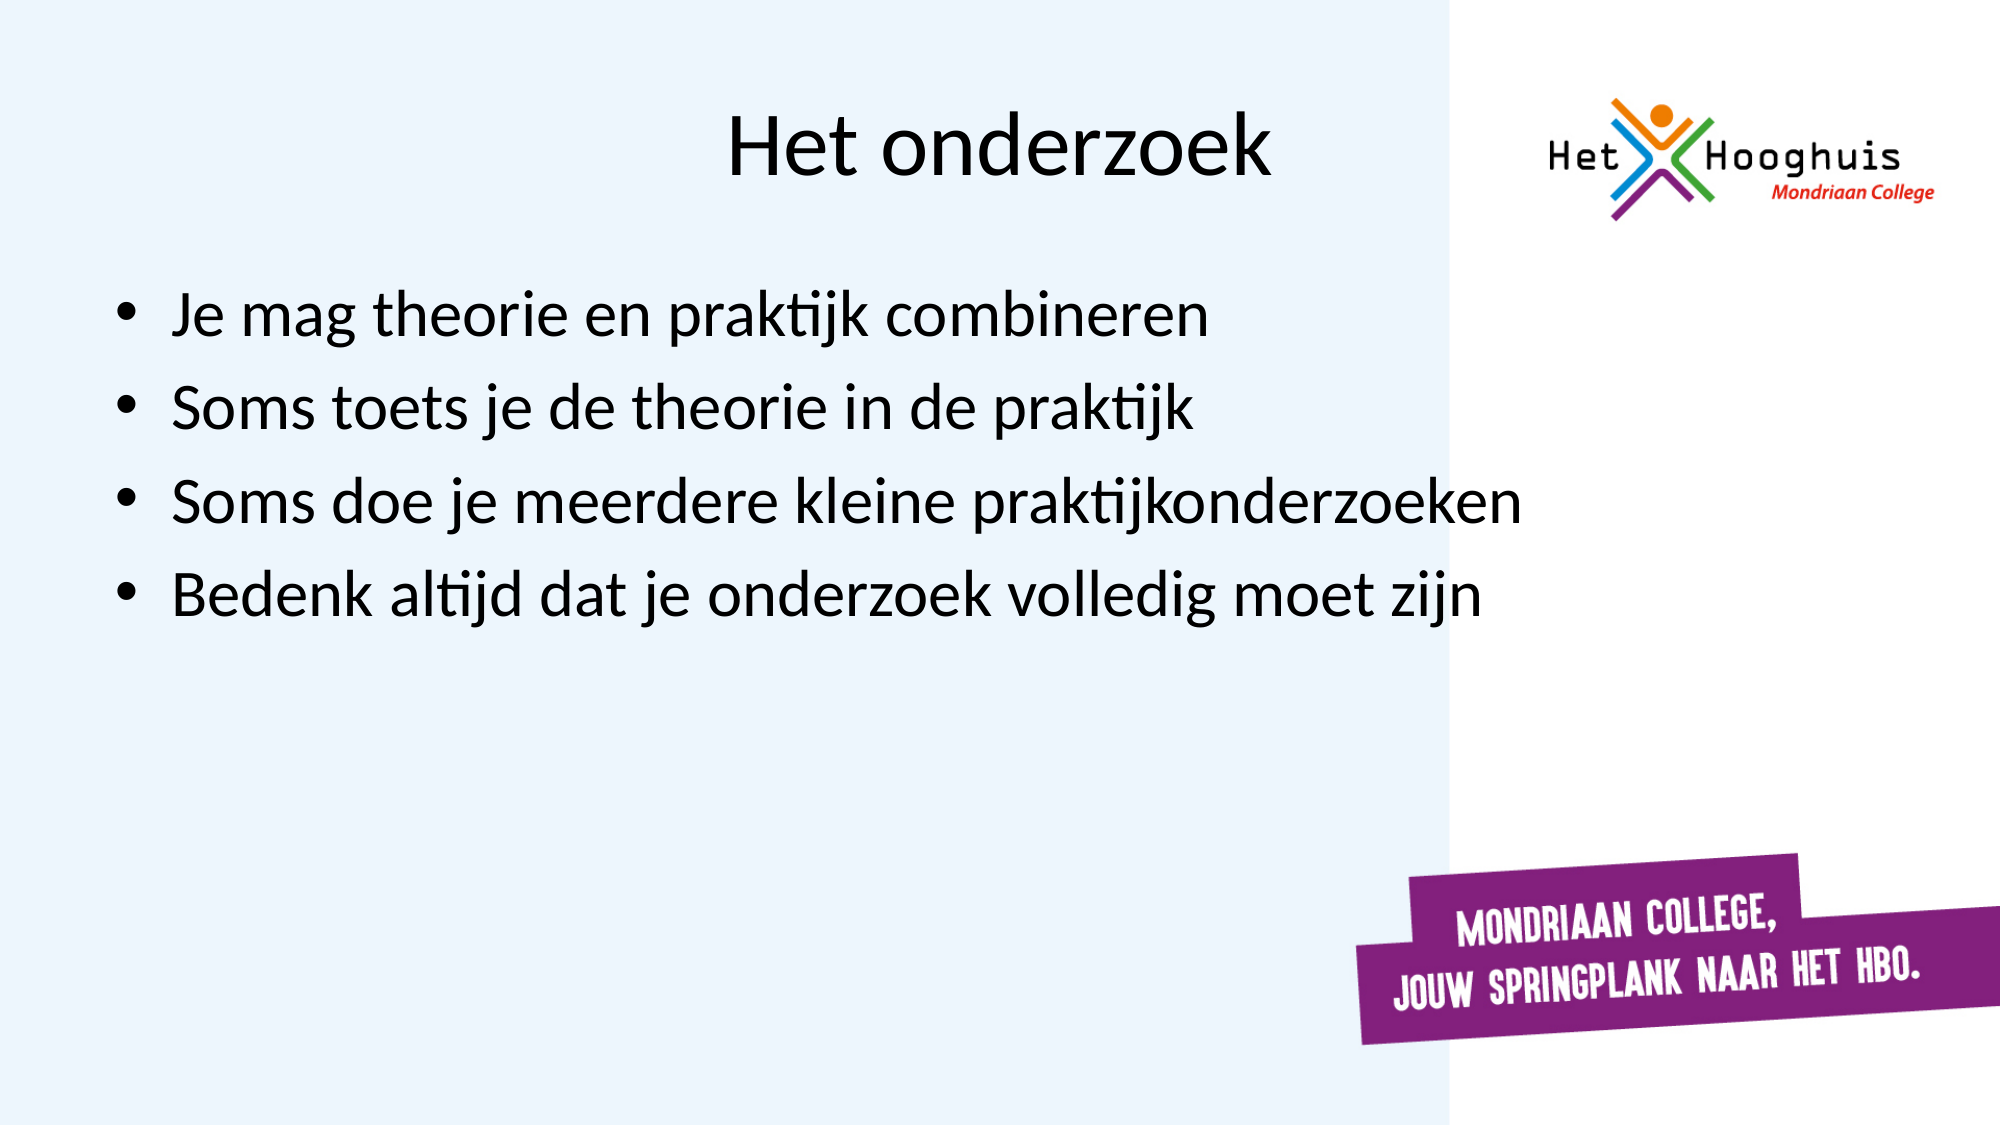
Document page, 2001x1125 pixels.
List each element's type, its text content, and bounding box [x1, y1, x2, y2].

list Je mag theorie en praktijk combineren Soms toets je de theorie in de praktijk Soms doe je meerdere kleine praktijkonderzoeken Bedenk altijd dat je onderzoek volledig moet zijn [99, 262, 1900, 1005]
picture [0, 0, 2000, 1125]
title Het onderzoek [99, 45, 1900, 233]
